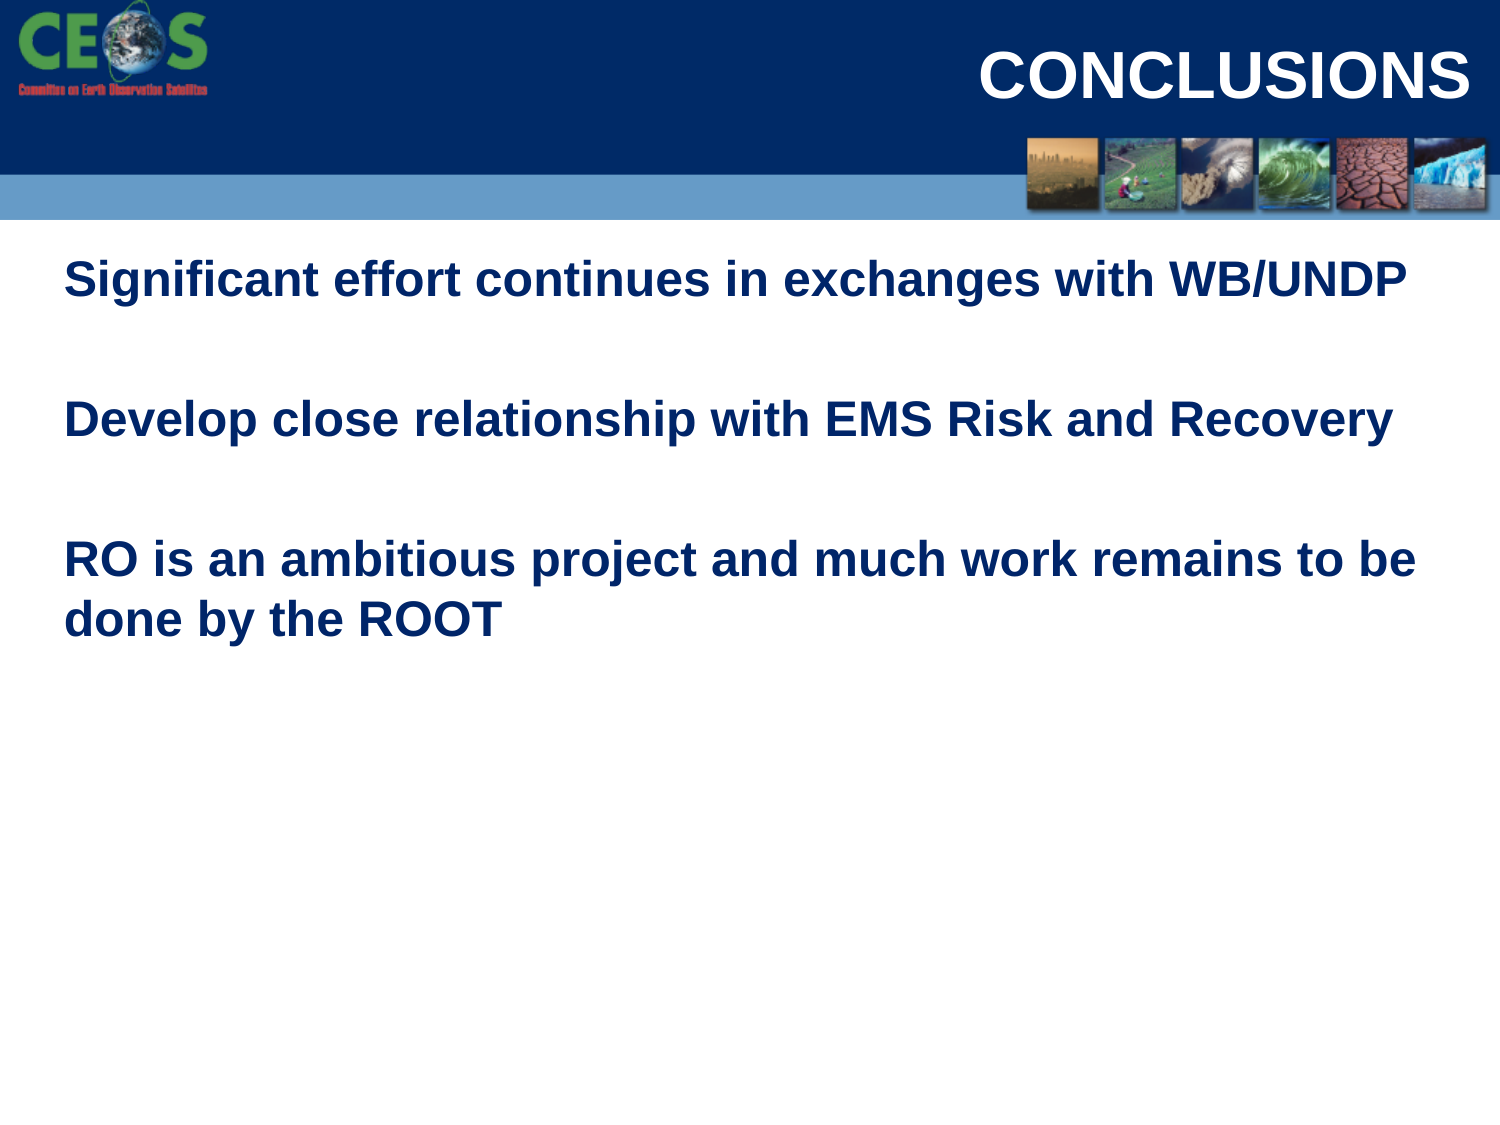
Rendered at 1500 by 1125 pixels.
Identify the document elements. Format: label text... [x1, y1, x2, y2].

list Significant effort continues in exchanges with WB/UNDP Develop close relationship with EMS Risk and Recovery RO is an ambitious project and much work remains to be done by the ROOT [48, 238, 1435, 1038]
picture [0, 0, 1500, 220]
title CONCLUSIONS [350, 30, 1488, 114]
